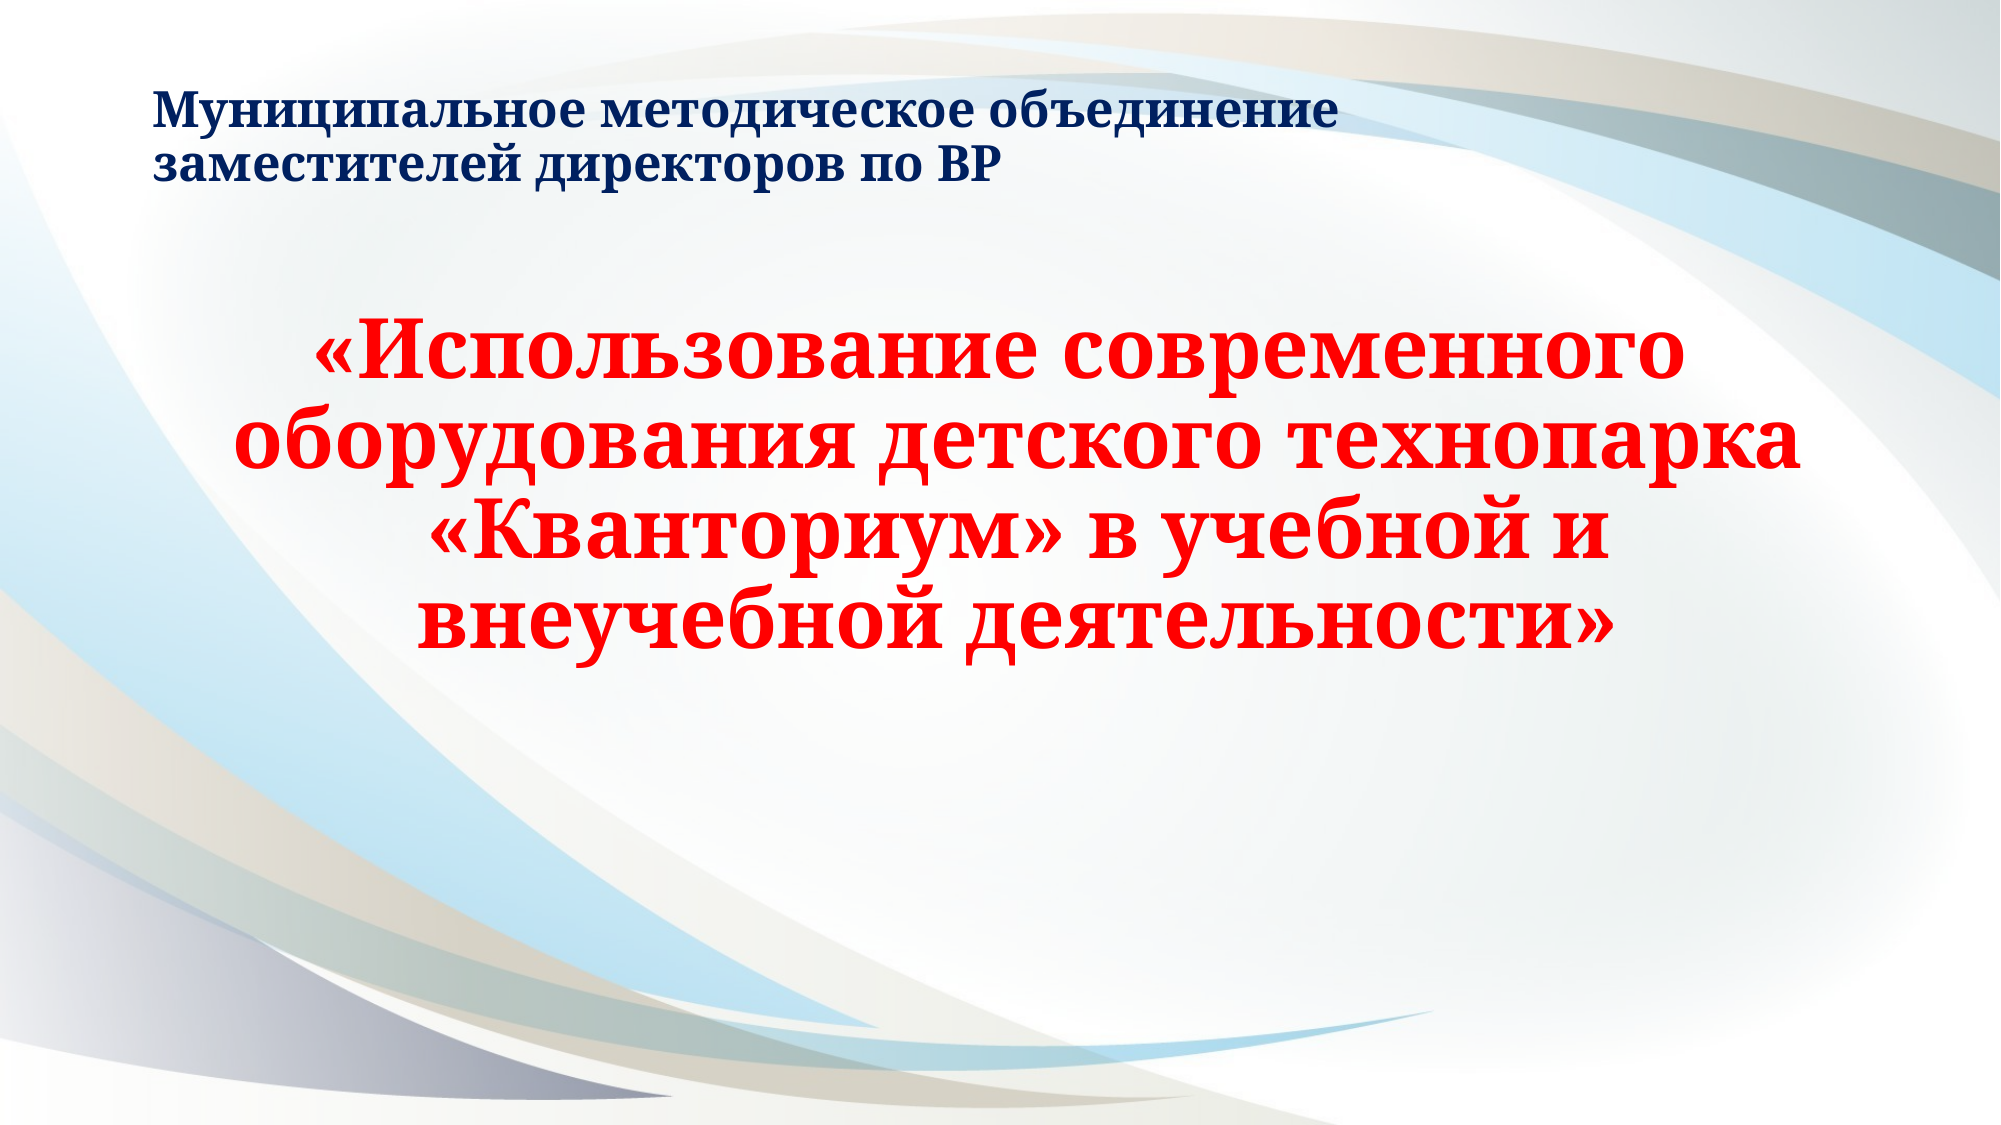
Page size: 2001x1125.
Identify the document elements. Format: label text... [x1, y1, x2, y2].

list «Использование современного оборудования детского технопарка «Кванториум» в учебной и внеучебной деятельности» [137, 299, 1863, 1014]
title Муниципальное методическое объединение заместителей директоров по ВР [137, 59, 1863, 278]
